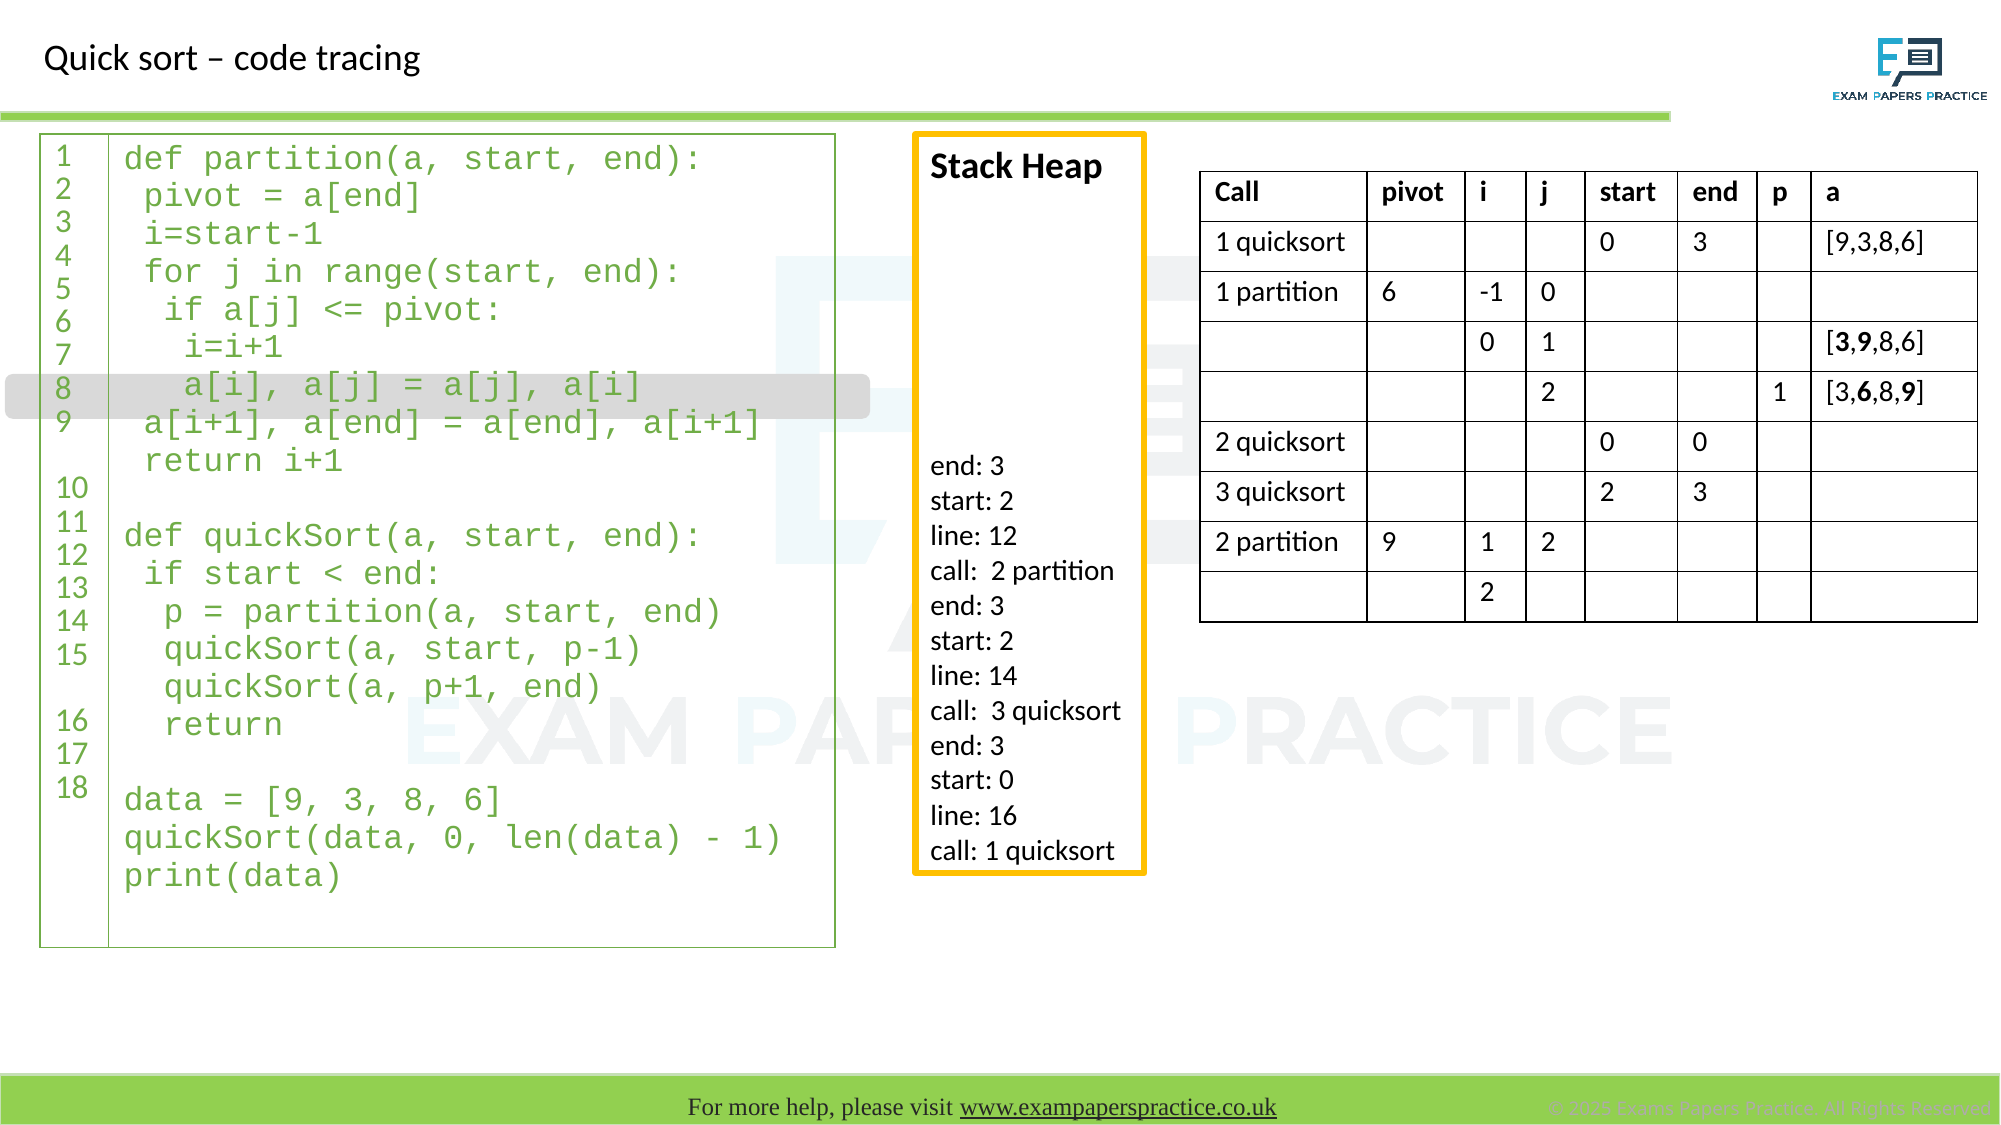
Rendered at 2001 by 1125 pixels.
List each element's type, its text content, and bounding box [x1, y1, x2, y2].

table_cell 1 partition [1201, 272, 1366, 321]
table_cell [1678, 372, 1756, 421]
table_cell [1368, 422, 1464, 471]
table_cell [1201, 322, 1366, 371]
table_cell 3 [1678, 222, 1756, 271]
table_cell 1 [1527, 322, 1584, 371]
table_cell [1586, 522, 1677, 571]
table_cell 0 [1586, 422, 1677, 471]
table_cell 2 [1586, 472, 1677, 521]
table_cell 1 [1466, 522, 1525, 571]
table_cell 3 quicksort [1201, 472, 1366, 521]
table_header 1 2 3 4 5 6 7 8 9 10 11 12 13 14 15 16 17 18 [41, 135, 108, 947]
table_header pivot [1368, 172, 1464, 221]
table_cell [1678, 322, 1756, 371]
table_cell [1466, 472, 1525, 521]
table_cell [1466, 372, 1525, 421]
table_cell [1812, 572, 1977, 621]
table_cell [1466, 222, 1525, 271]
table_cell [1586, 322, 1677, 371]
table_cell 2 [1527, 522, 1584, 571]
table_header j [1527, 172, 1584, 221]
table_header i [1466, 172, 1525, 221]
table_cell [1758, 272, 1810, 321]
table_cell [1527, 572, 1584, 621]
table_header Call [1201, 172, 1366, 221]
table_cell [1758, 522, 1810, 571]
table_header def partition(a, start, end): pivot = a[end] i=start-1 for j in range(start, end): if a[j] <= pivot: i=i+1 a[i], a[j] = a[j], a[i] a[i+1], a[end] = a[end], a[i+1] return i+1 def quickSort(a, start, end): if start < end: p = partition(a, start, end) quickSort(a, start, p-1) quickSort(a, p+1, end) return data = [9, 3, 8, 6] quickSort(data, 0, len(data) - 1) print(data) [109, 135, 834, 947]
table_cell [1201, 372, 1366, 421]
table_header end [1678, 172, 1756, 221]
table_cell [1812, 522, 1977, 571]
table_cell [1758, 572, 1810, 621]
table_cell 0 [1586, 222, 1677, 271]
table_cell 3 [1678, 472, 1756, 521]
table_cell 2 partition [1201, 522, 1366, 571]
table_cell [1758, 222, 1810, 271]
table_cell [1368, 472, 1464, 521]
table_header p [1758, 172, 1810, 221]
text_box [4, 373, 39, 419]
table_cell [1368, 222, 1464, 271]
table_cell [1812, 472, 1977, 521]
text_box [836, 373, 871, 419]
table_cell 0 [1466, 322, 1525, 371]
table_cell [1368, 372, 1464, 421]
table_cell [1812, 422, 1977, 471]
table_cell [1527, 222, 1584, 271]
table_cell 0 [1527, 272, 1584, 321]
table_cell [1586, 272, 1677, 321]
table_cell 2 quicksort [1201, 422, 1366, 471]
table_cell [1201, 572, 1366, 621]
table_cell [1758, 472, 1810, 521]
table_cell [1758, 422, 1810, 471]
table_cell 0 [1678, 422, 1756, 471]
table_header a [1812, 172, 1977, 221]
table_header start [1586, 172, 1677, 221]
table_cell 2 [1466, 572, 1525, 621]
table_cell [1678, 272, 1756, 321]
table_cell 6 [1368, 272, 1464, 321]
table_cell [1527, 422, 1584, 471]
text_box Quick sort – code tracing [28, 25, 1072, 86]
table_cell 1 [1758, 372, 1810, 421]
table_cell [1466, 422, 1525, 471]
table_cell [1586, 372, 1677, 421]
table_cell [1368, 322, 1464, 371]
table_cell 2 [1527, 372, 1584, 421]
table_cell [1812, 272, 1977, 321]
table_cell 9 [1368, 522, 1464, 571]
text_box Stack Heap end: 3 start: 2 line: 12 call: 2 partition end: 3 start: 2 line: 14 call: 3 quicksort end: 3 start: 0 line: 16 call: 1 quicksort [915, 133, 1145, 874]
table_cell [1678, 572, 1756, 621]
table_cell [1527, 472, 1584, 521]
table_cell [1586, 572, 1677, 621]
table_cell [1368, 572, 1464, 621]
table_cell [3,9,8,6] [1812, 322, 1977, 371]
table_cell [1758, 322, 1810, 371]
table_cell -1 [1466, 272, 1525, 321]
table_cell [1678, 522, 1756, 571]
table_cell [3,6,8,9] [1812, 372, 1977, 421]
table_cell [9,3,8,6] [1812, 222, 1977, 271]
table_cell 1 quicksort [1201, 222, 1366, 271]
